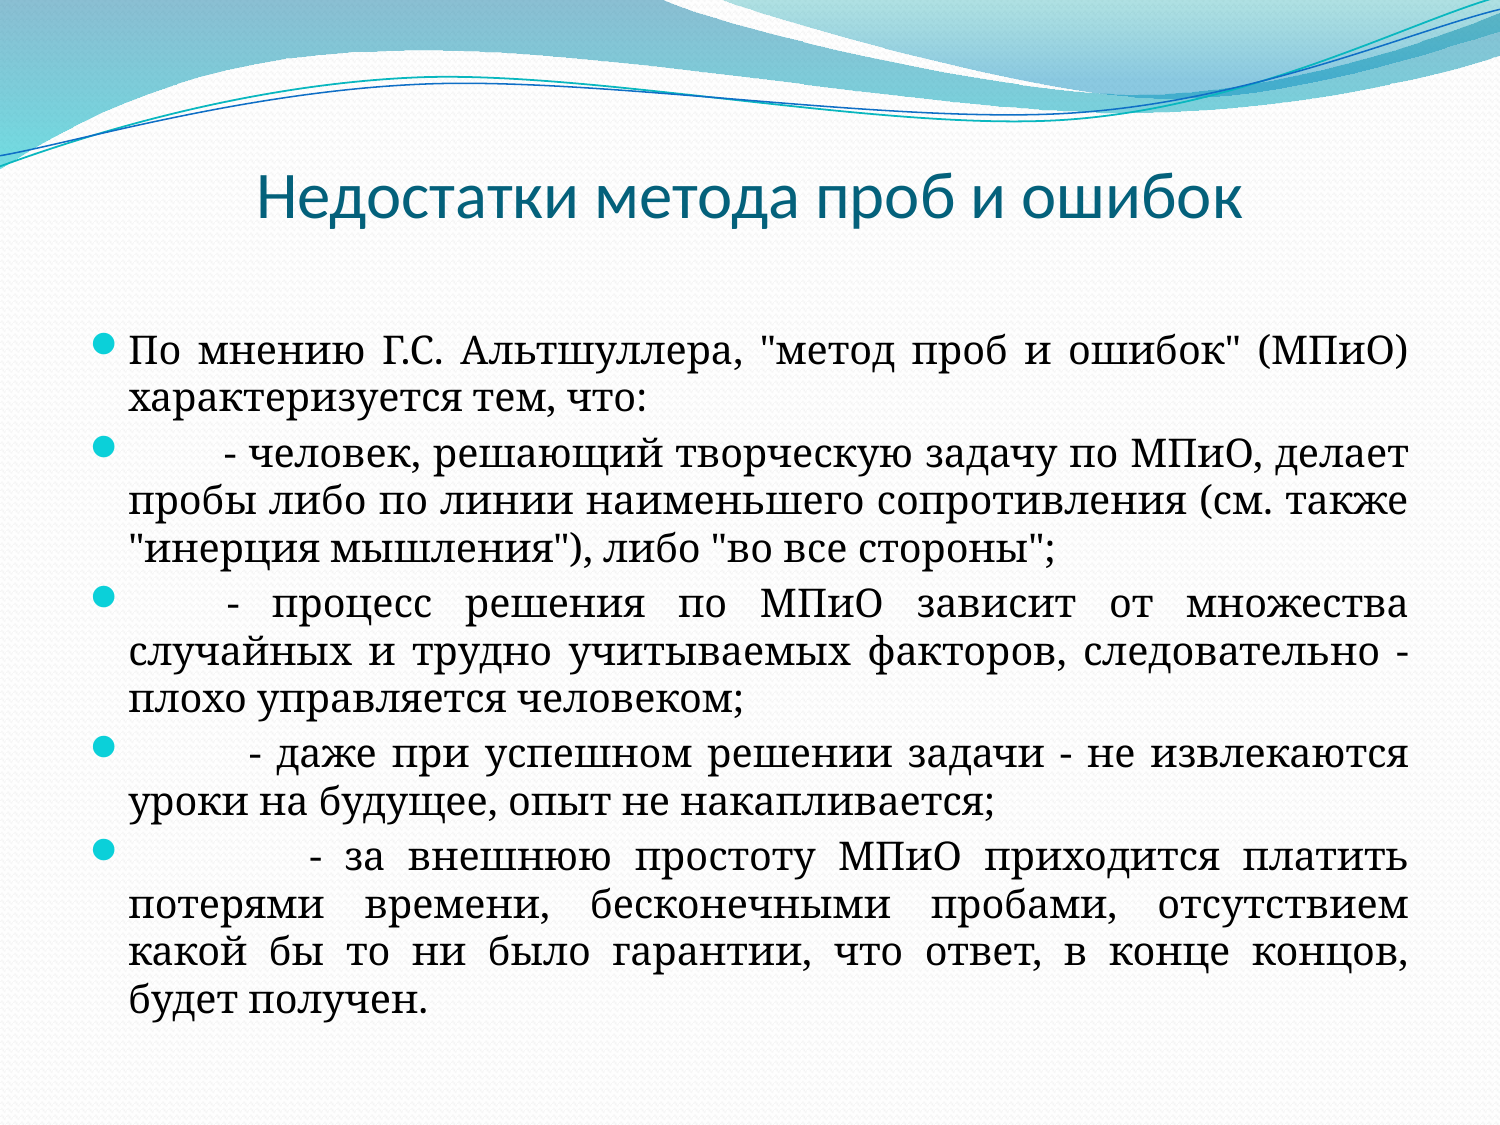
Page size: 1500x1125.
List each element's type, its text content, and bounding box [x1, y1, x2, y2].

list По мнению Г.С. Альтшуллера, "метод проб и ошибок" (МПиО) характеризуется тем, что: - человек, решающий творческую задачу по МПиО, делает пробы либо по линии наименьшего сопротивления (см. также "инерция мышления"), либо "во все стороны"; - процесс решения по МПиО зависит от множества случайных и трудно учитываемых факторов, следовательно - плохо управляется человеком; - даже при успешном решении задачи - не извлекаются уроки на будущее, опыт не накапливается; - за внешнюю простоту МПиО приходится платить потерями времени, бесконечными пробами, отсутствием какой бы то ни было гарантии, что ответ, в конце концов, будет получен. [75, 317, 1425, 1038]
title Недостатки метода проб и ошибок [75, 115, 1425, 232]
